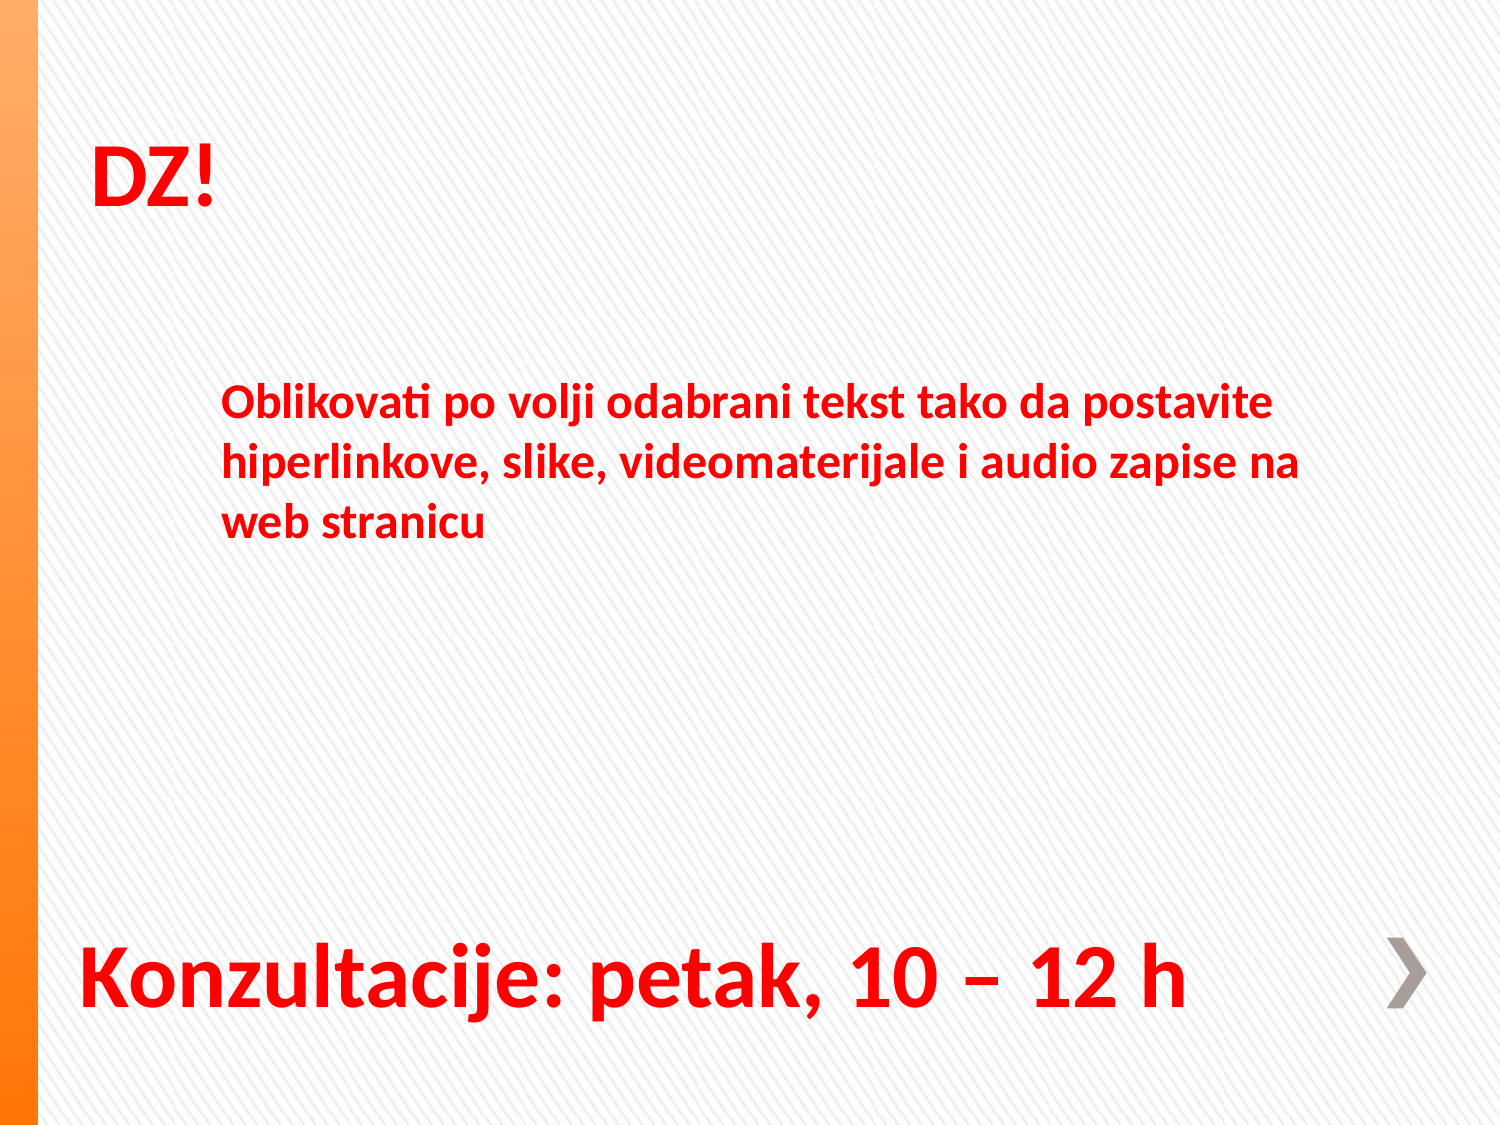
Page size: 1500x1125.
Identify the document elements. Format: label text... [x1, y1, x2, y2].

text_box Konzultacije: petak, 10 – 12 h [64, 908, 1236, 1034]
text_box Oblikovati po volji odabrani tekst tako da postavite hiperlinkove, slike, videomaterijale i audio zapise na web stranicu [206, 361, 1377, 557]
title DZ! [75, 45, 1425, 233]
